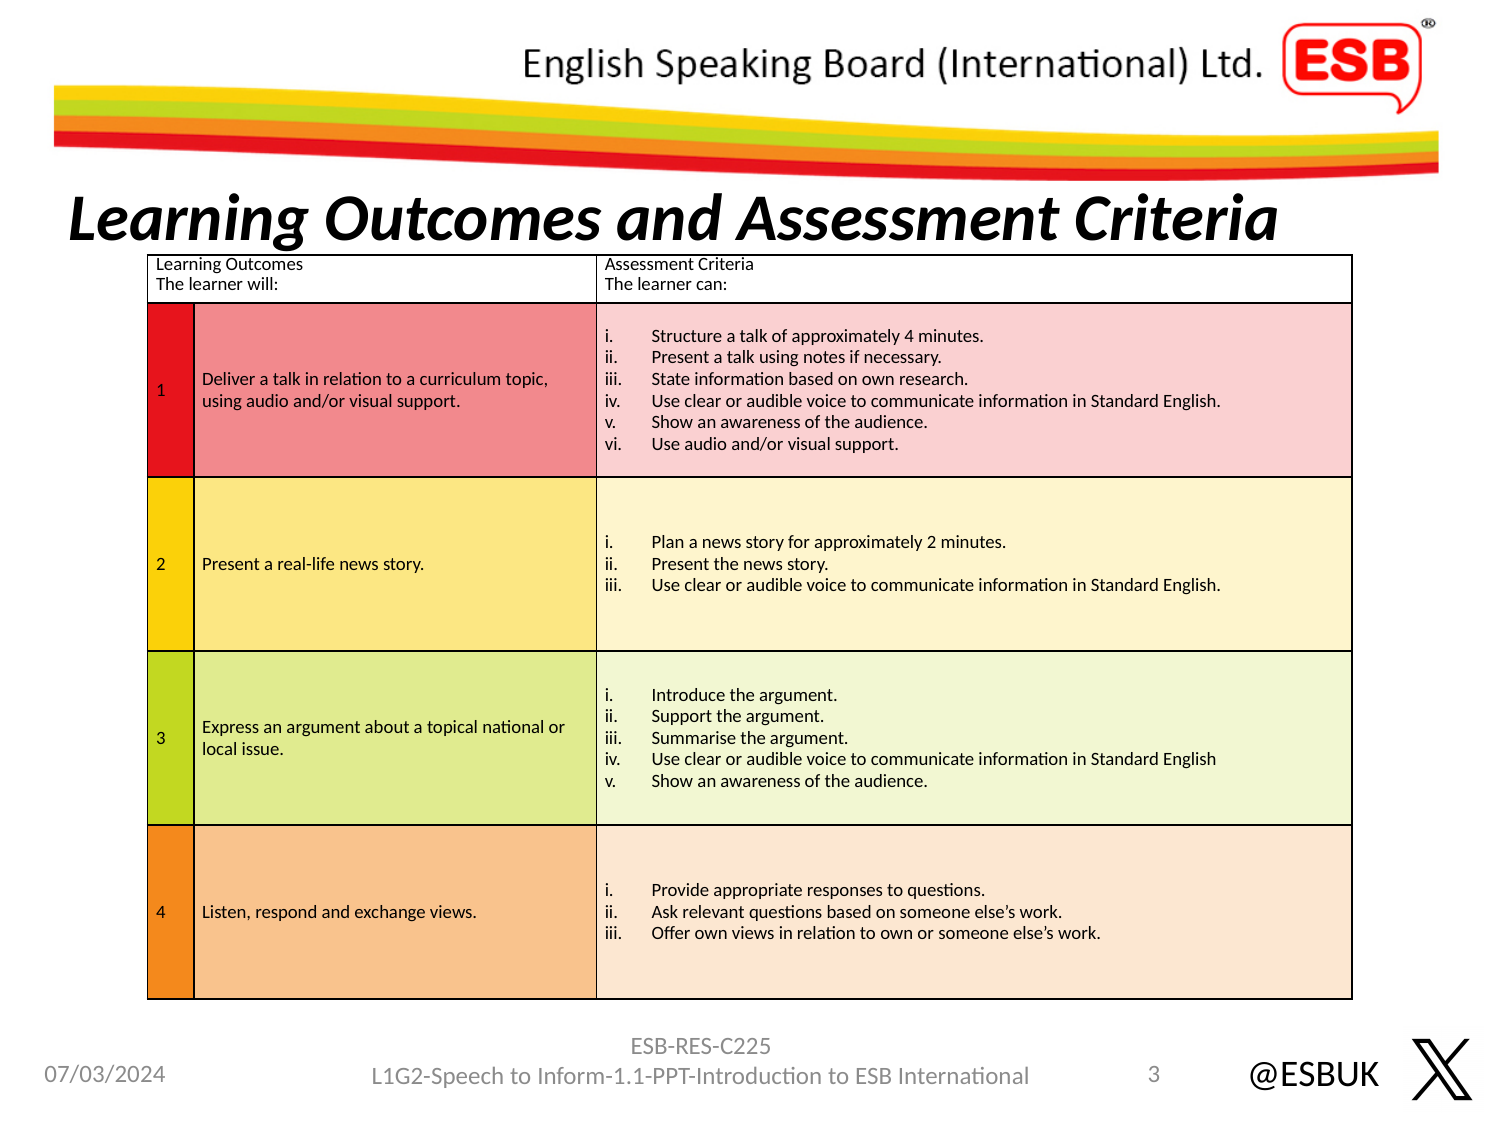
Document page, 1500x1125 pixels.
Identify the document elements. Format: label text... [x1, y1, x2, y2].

table_cell Deliver a talk in relation to a curriculum topic, using audio and/or visual support. [195, 304, 596, 476]
table_cell Present a real-life news story. [195, 478, 596, 650]
table_cell Express an argument about a topical national or local issue. [195, 652, 596, 824]
table_cell 3 [148, 652, 193, 824]
title Learning Outcomes and Assessment Criteria [53, 170, 1447, 268]
picture [0, 0, 1500, 189]
table_cell 1 [148, 304, 193, 476]
table_cell 2 [148, 478, 193, 650]
table_cell Structure a talk of approximately 4 minutes. Present a talk using notes if necessary. State information based on own research. Use clear or audible voice to communicate information in Standard English. Show an awareness of the audience. Use audio and/or visual support. [597, 304, 1351, 476]
table_cell 4 [148, 826, 193, 998]
table_cell Introduce the argument. Support the argument. Summarise the argument. Use clear or audible voice to communicate information in Standard English Show an awareness of the audience. [597, 652, 1351, 824]
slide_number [29, 1042, 349, 1103]
table_cell Provide appropriate responses to questions. Ask relevant questions based on someone else’s work. Offer own views in relation to own or someone else’s work. [597, 826, 1351, 998]
footer ESB-RES-C225 L1G2-Speech to Inform-1.1-PPT-Introduction to ESB International [349, 1016, 1053, 1103]
table_cell Listen, respond and exchange views. [195, 826, 596, 998]
table_header Assessment Criteria The learner can: [597, 256, 1351, 302]
table_cell Plan a news story for approximately 2 minutes. Present the news story. Use clear or audible voice to communicate information in Standard English. [597, 478, 1351, 650]
table_header Learning Outcomes The learner will: [148, 256, 596, 302]
picture [1403, 1026, 1484, 1113]
slide_number 3 [930, 1042, 1176, 1103]
